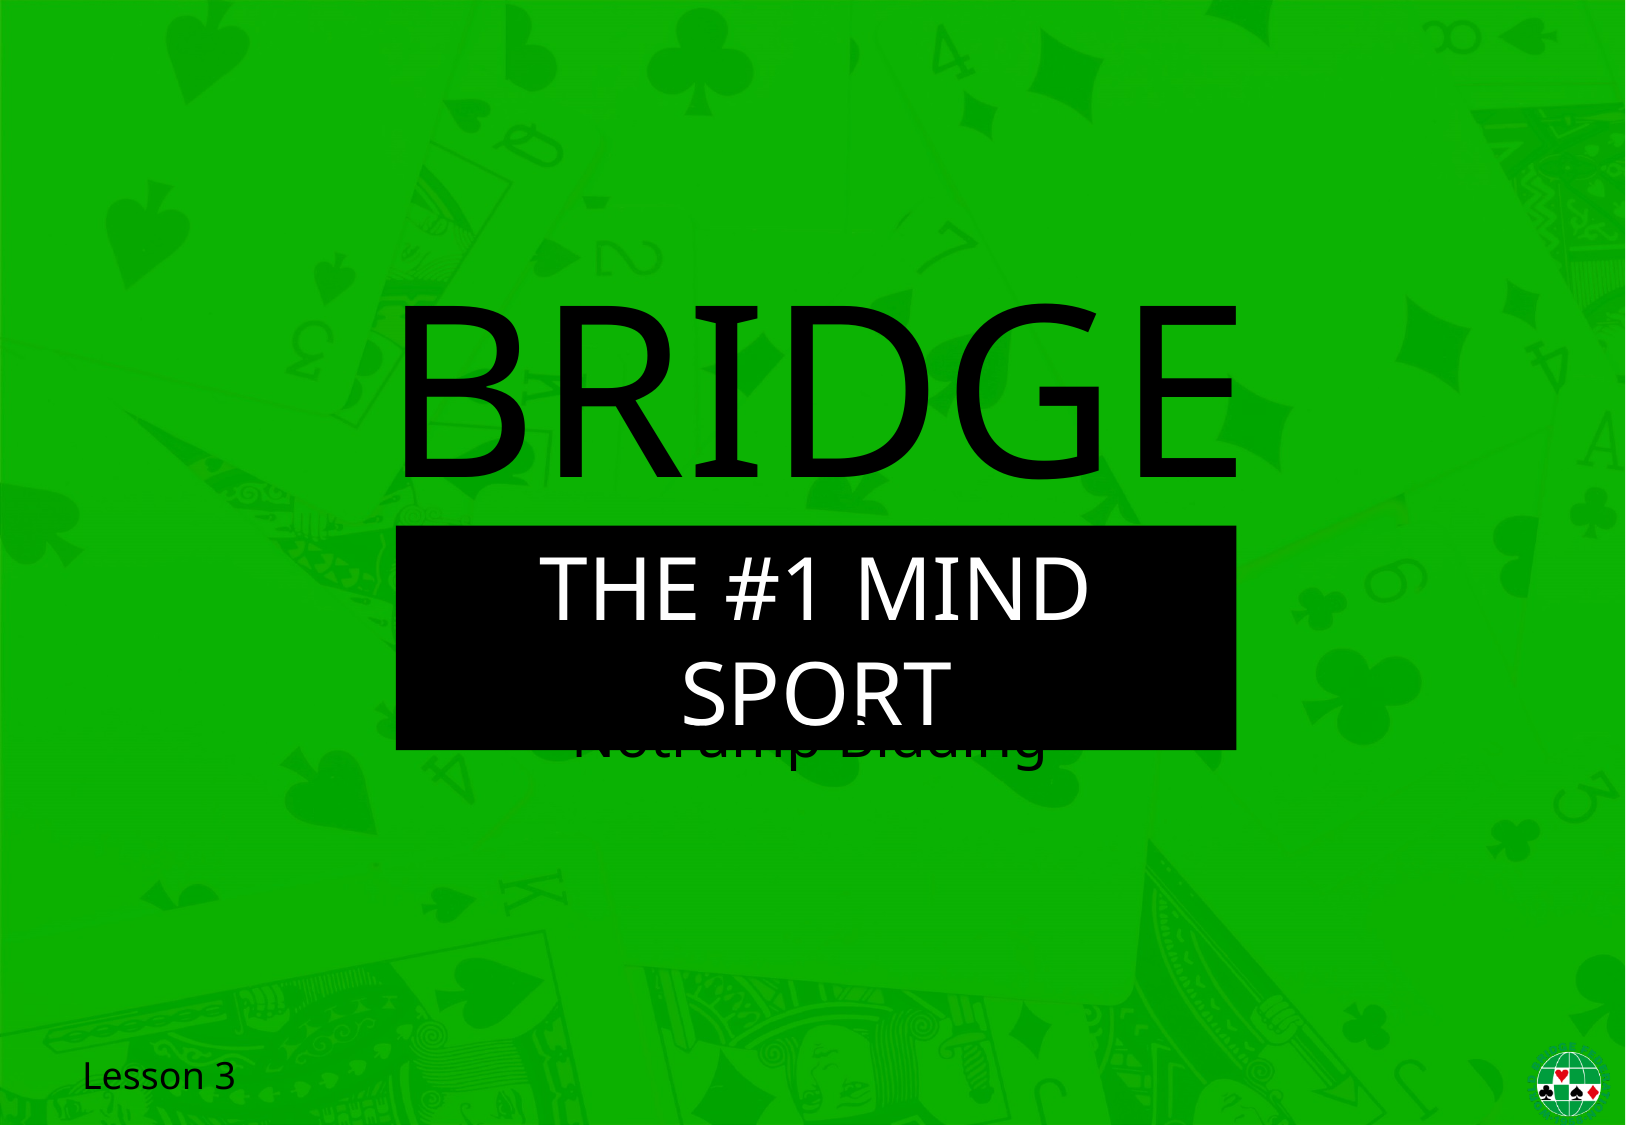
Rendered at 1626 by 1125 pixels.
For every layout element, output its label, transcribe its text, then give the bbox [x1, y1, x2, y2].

text_box Lesson 3 [22, 1049, 296, 1117]
picture [0, 0, 1626, 1125]
subtitle Notrump Bidding [351, 699, 1269, 781]
